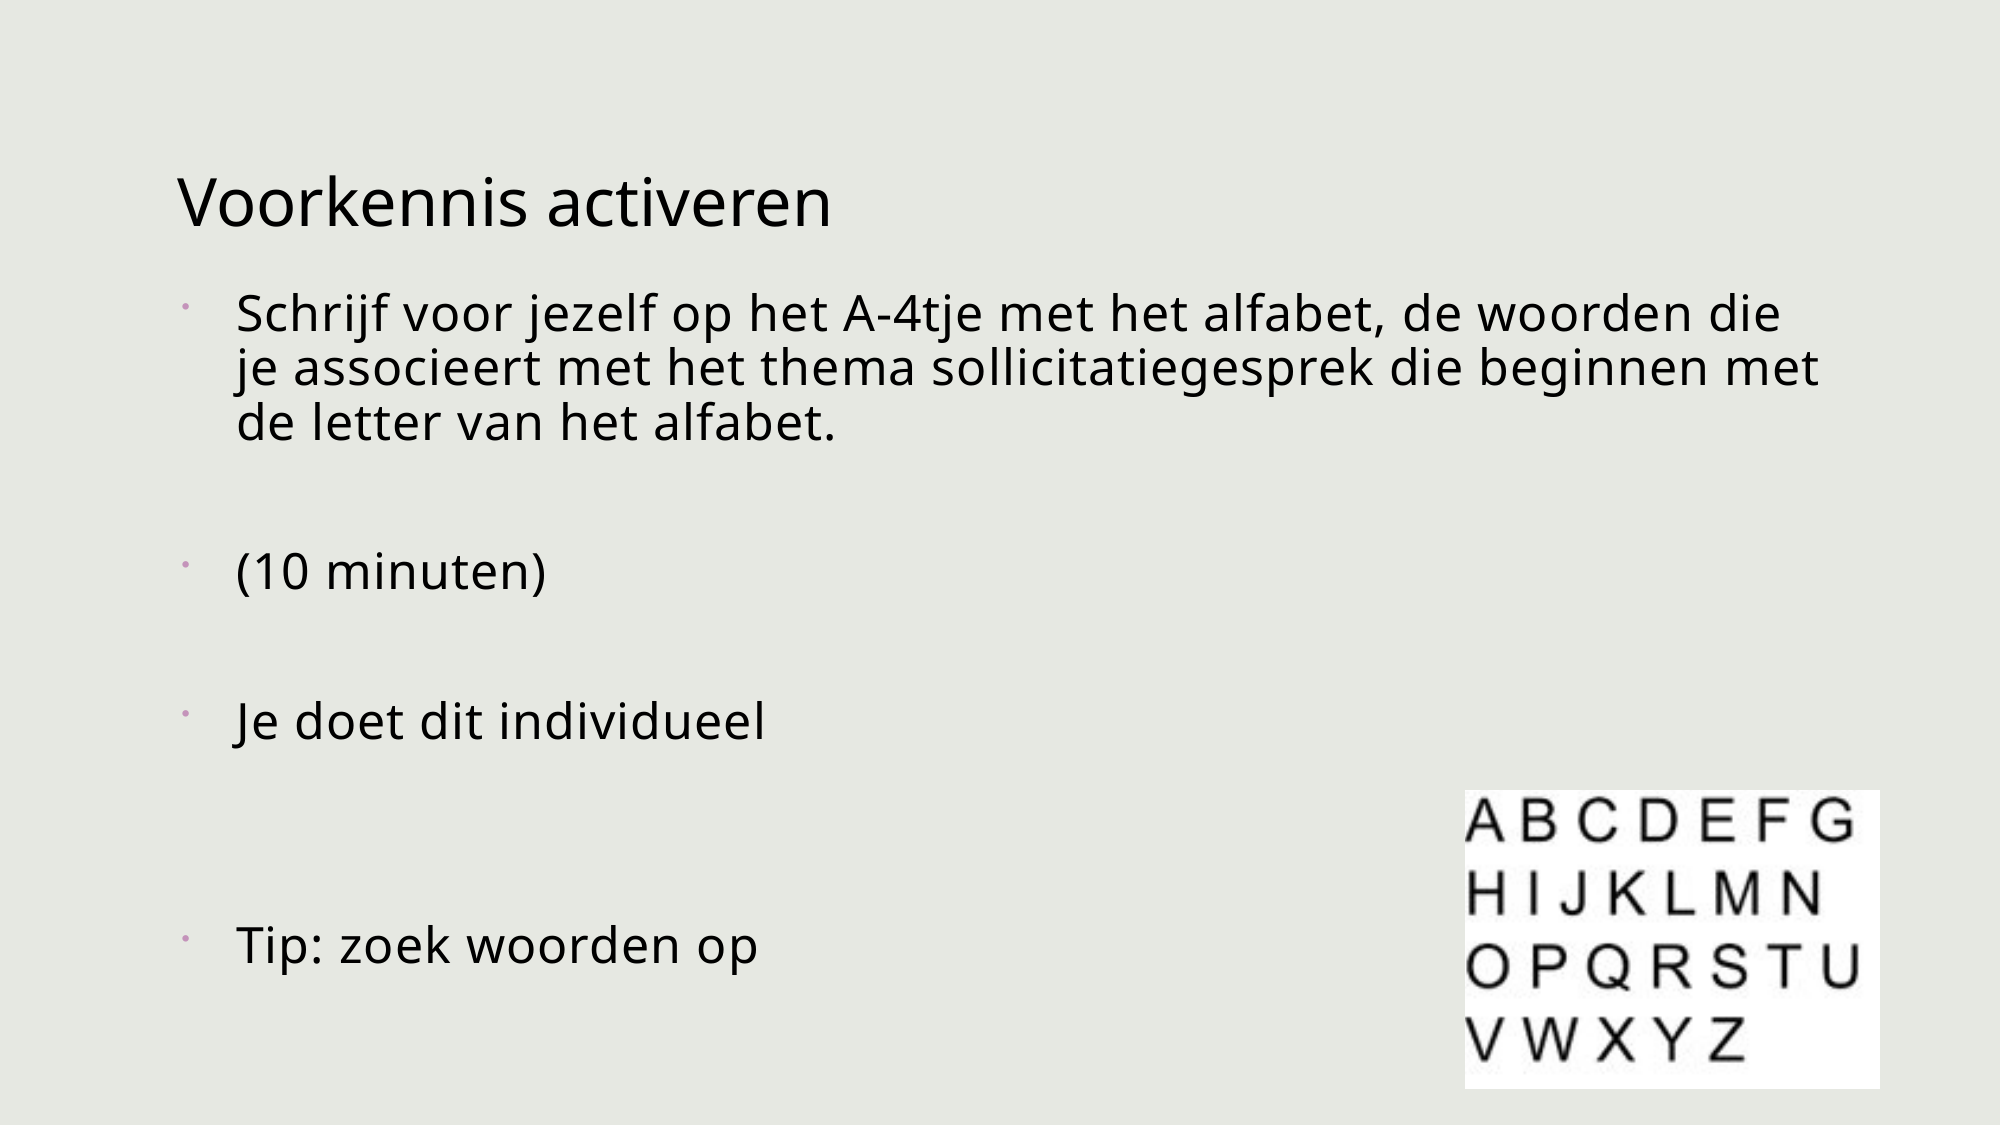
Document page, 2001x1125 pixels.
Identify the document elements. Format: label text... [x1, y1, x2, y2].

title Voorkennis activeren [162, 64, 1838, 248]
picture [1464, 790, 1880, 1090]
list Schrijf voor jezelf op het A-4tje met het alfabet, de woorden die je associeert met het thema sollicitatiegesprek die beginnen met de letter van het alfabet. (10 minuten) Je doet dit individueel Tip: zoek woorden op [162, 281, 1904, 1039]
